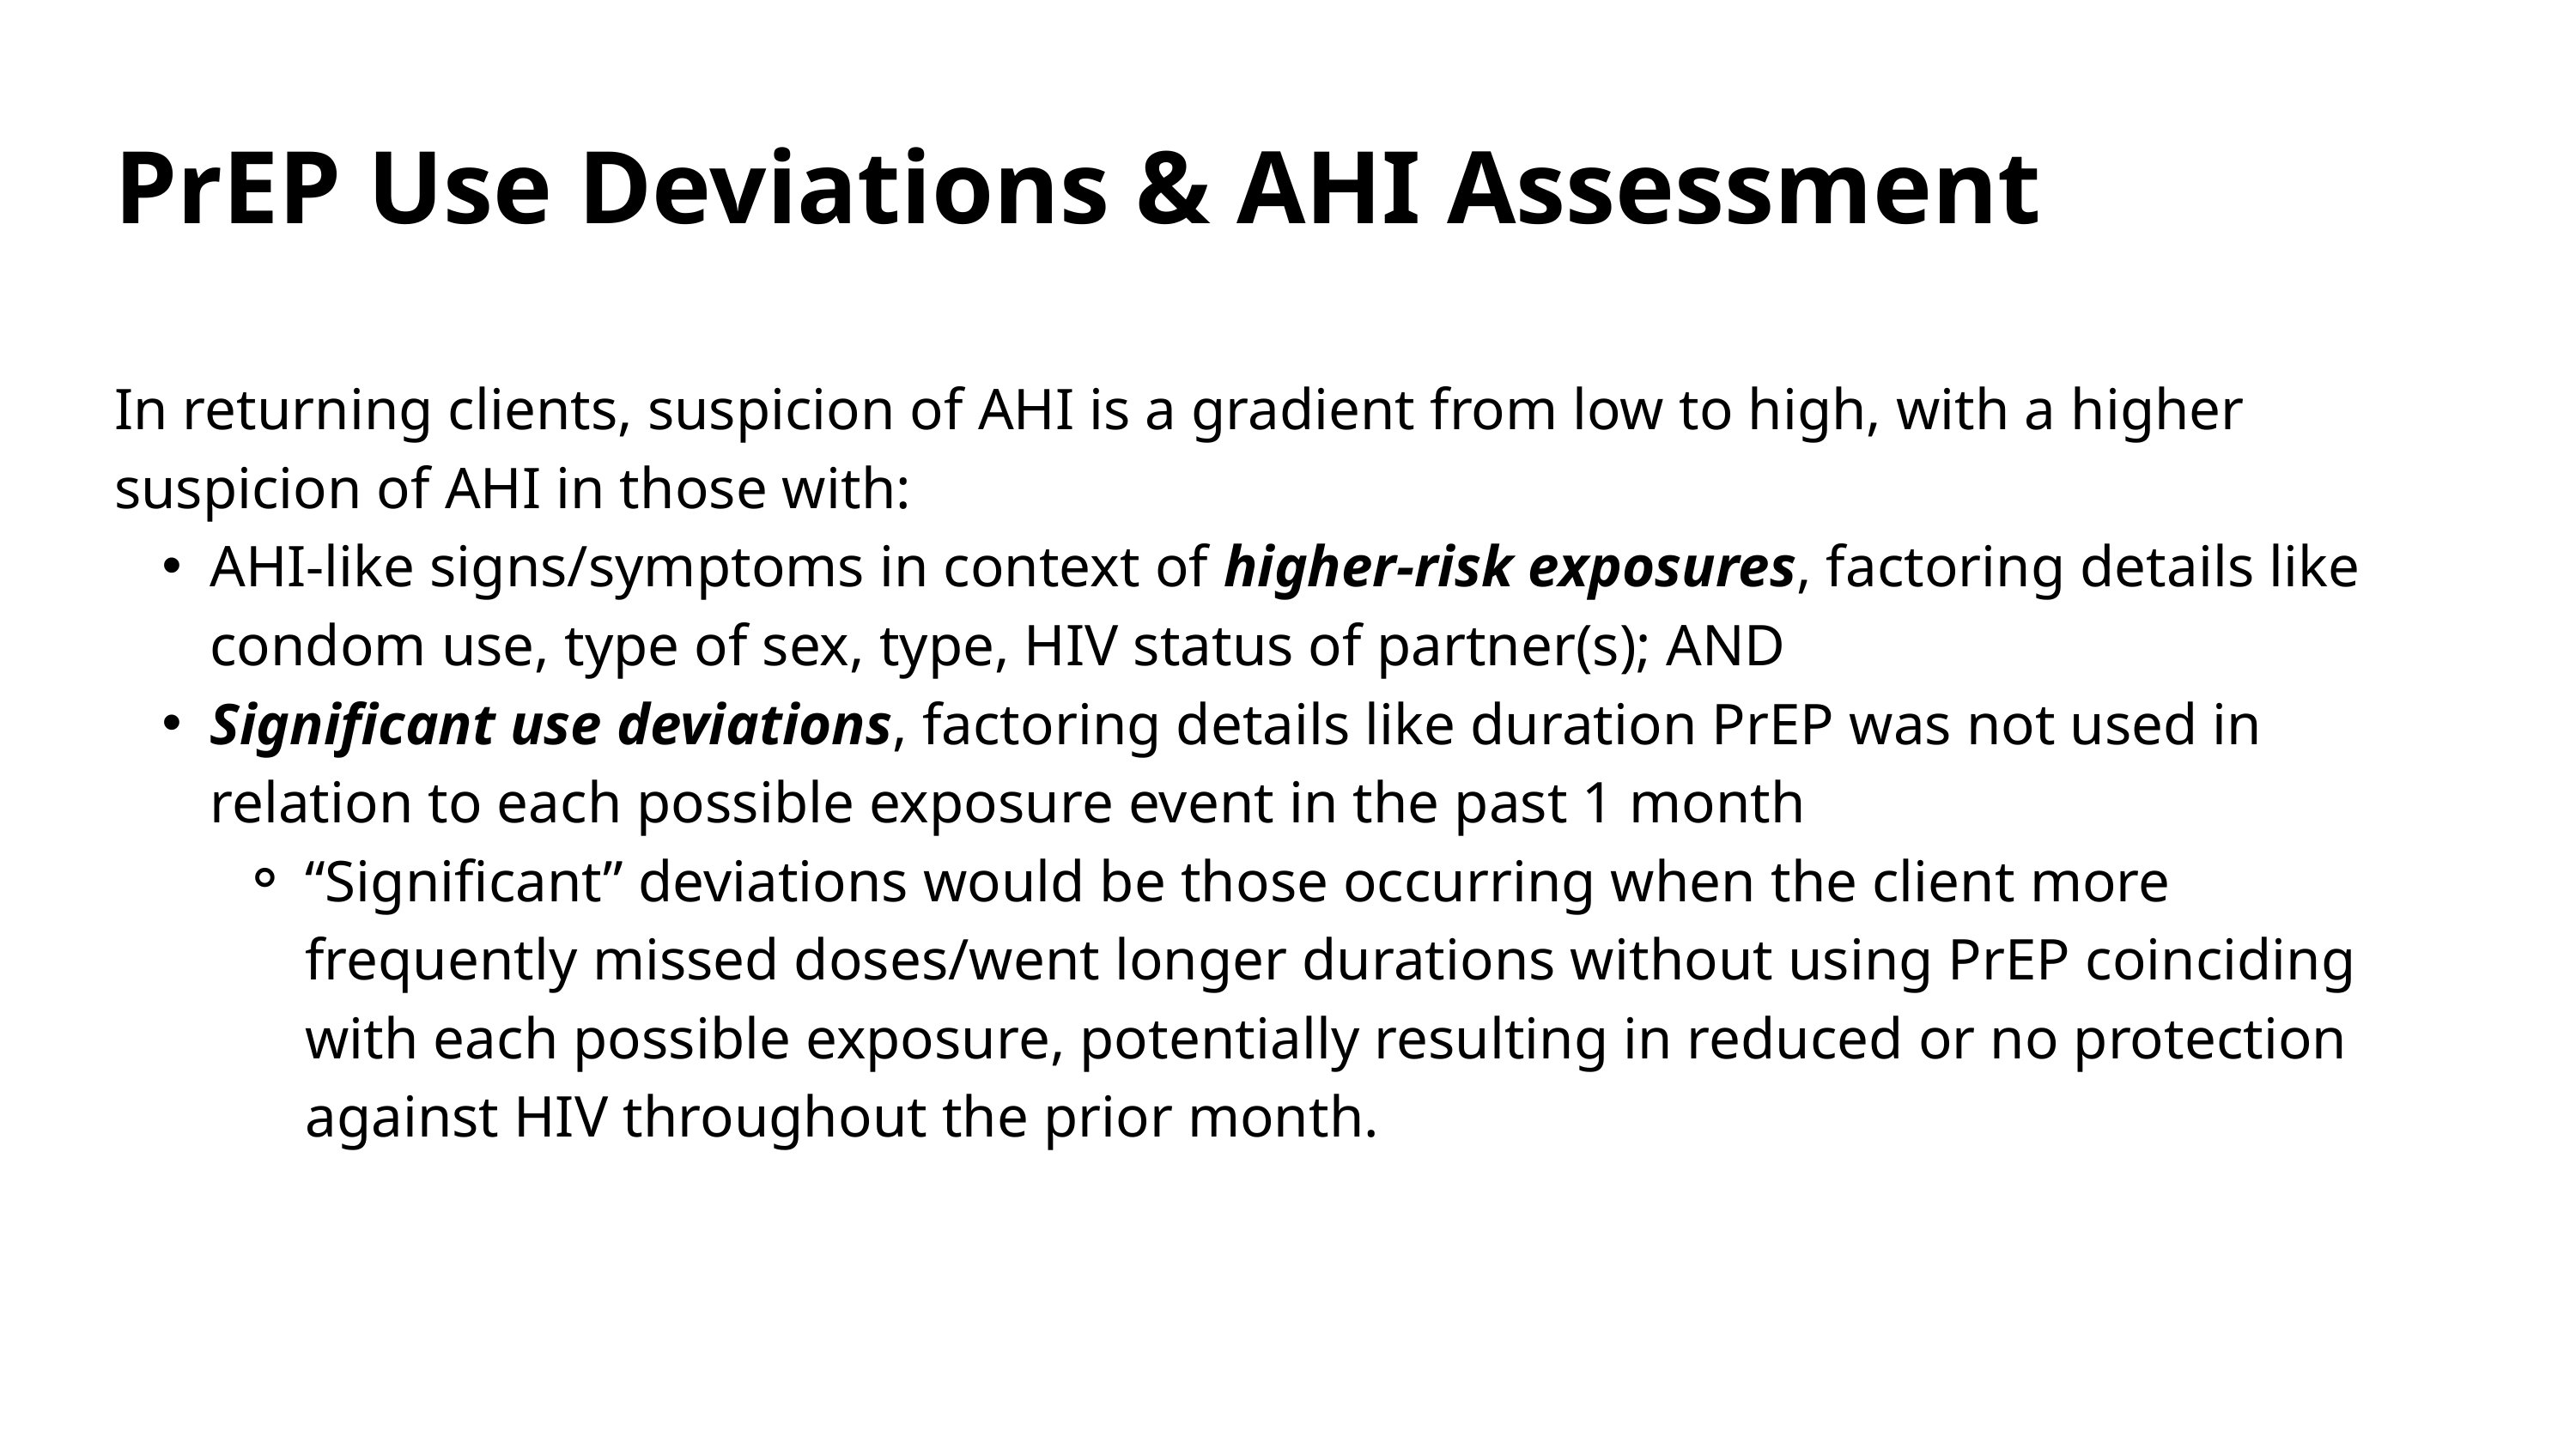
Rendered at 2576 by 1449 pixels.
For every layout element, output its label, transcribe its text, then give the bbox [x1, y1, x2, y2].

text_box In returning clients, suspicion of AHI is a gradient from low to high, with a higher suspicion of AHI in those with: AHI-like signs/symptoms in context of higher-risk exposures, factoring details like condom use, type of sex, type, HIV status of partner(s); AND Significant use deviations, factoring details like duration PrEP was not used in relation to each possible exposure event in the past 1 month “Significant” deviations would be those occurring when the client more frequently missed doses/went longer durations without using PrEP coinciding with each possible exposure, potentially resulting in reduced or no protection against HIV throughout the prior month. [114, 362, 2403, 1149]
text_box PrEP Use Deviations & AHI Assessment [114, 151, 2432, 244]
